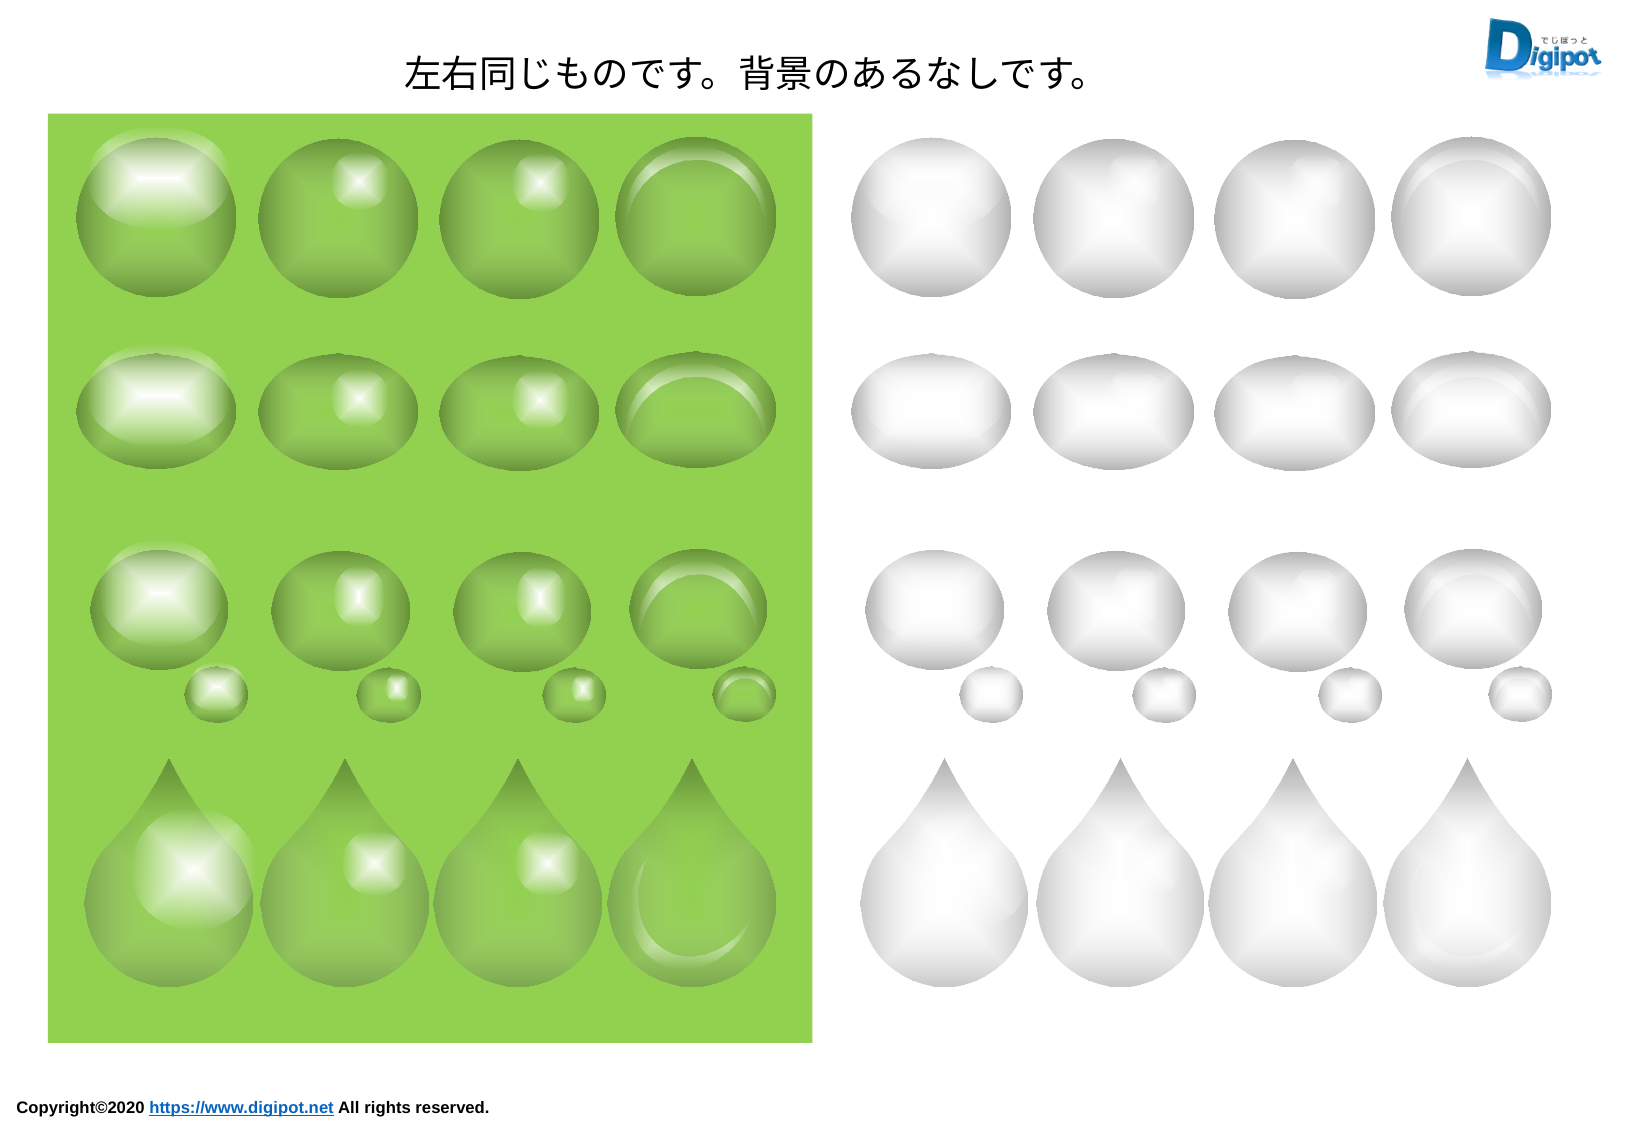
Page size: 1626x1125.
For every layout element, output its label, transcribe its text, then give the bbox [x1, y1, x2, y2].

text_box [84, 807, 257, 987]
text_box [75, 125, 236, 297]
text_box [607, 818, 776, 987]
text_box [1391, 136, 1551, 296]
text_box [433, 818, 602, 987]
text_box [260, 818, 429, 987]
picture [1485, 18, 1602, 82]
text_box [1047, 550, 1196, 723]
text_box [860, 807, 1032, 987]
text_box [1383, 818, 1551, 987]
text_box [90, 538, 248, 723]
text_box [1033, 353, 1194, 470]
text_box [439, 139, 599, 299]
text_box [1228, 551, 1382, 723]
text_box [258, 353, 418, 470]
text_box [866, 538, 1023, 723]
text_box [851, 125, 1011, 297]
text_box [439, 355, 599, 471]
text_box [615, 136, 776, 296]
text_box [1036, 818, 1204, 987]
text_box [1404, 548, 1552, 722]
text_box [1214, 355, 1375, 471]
text_box [47, 112, 813, 1044]
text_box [271, 550, 420, 723]
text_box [258, 138, 418, 298]
text_box 左右同じものです。背景のあるなしです。 [389, 42, 1124, 103]
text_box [1033, 138, 1194, 298]
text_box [851, 342, 1011, 469]
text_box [75, 342, 236, 469]
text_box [615, 351, 776, 468]
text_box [1208, 818, 1377, 987]
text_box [1214, 139, 1375, 299]
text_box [453, 551, 606, 723]
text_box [629, 548, 776, 722]
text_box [1391, 351, 1551, 468]
